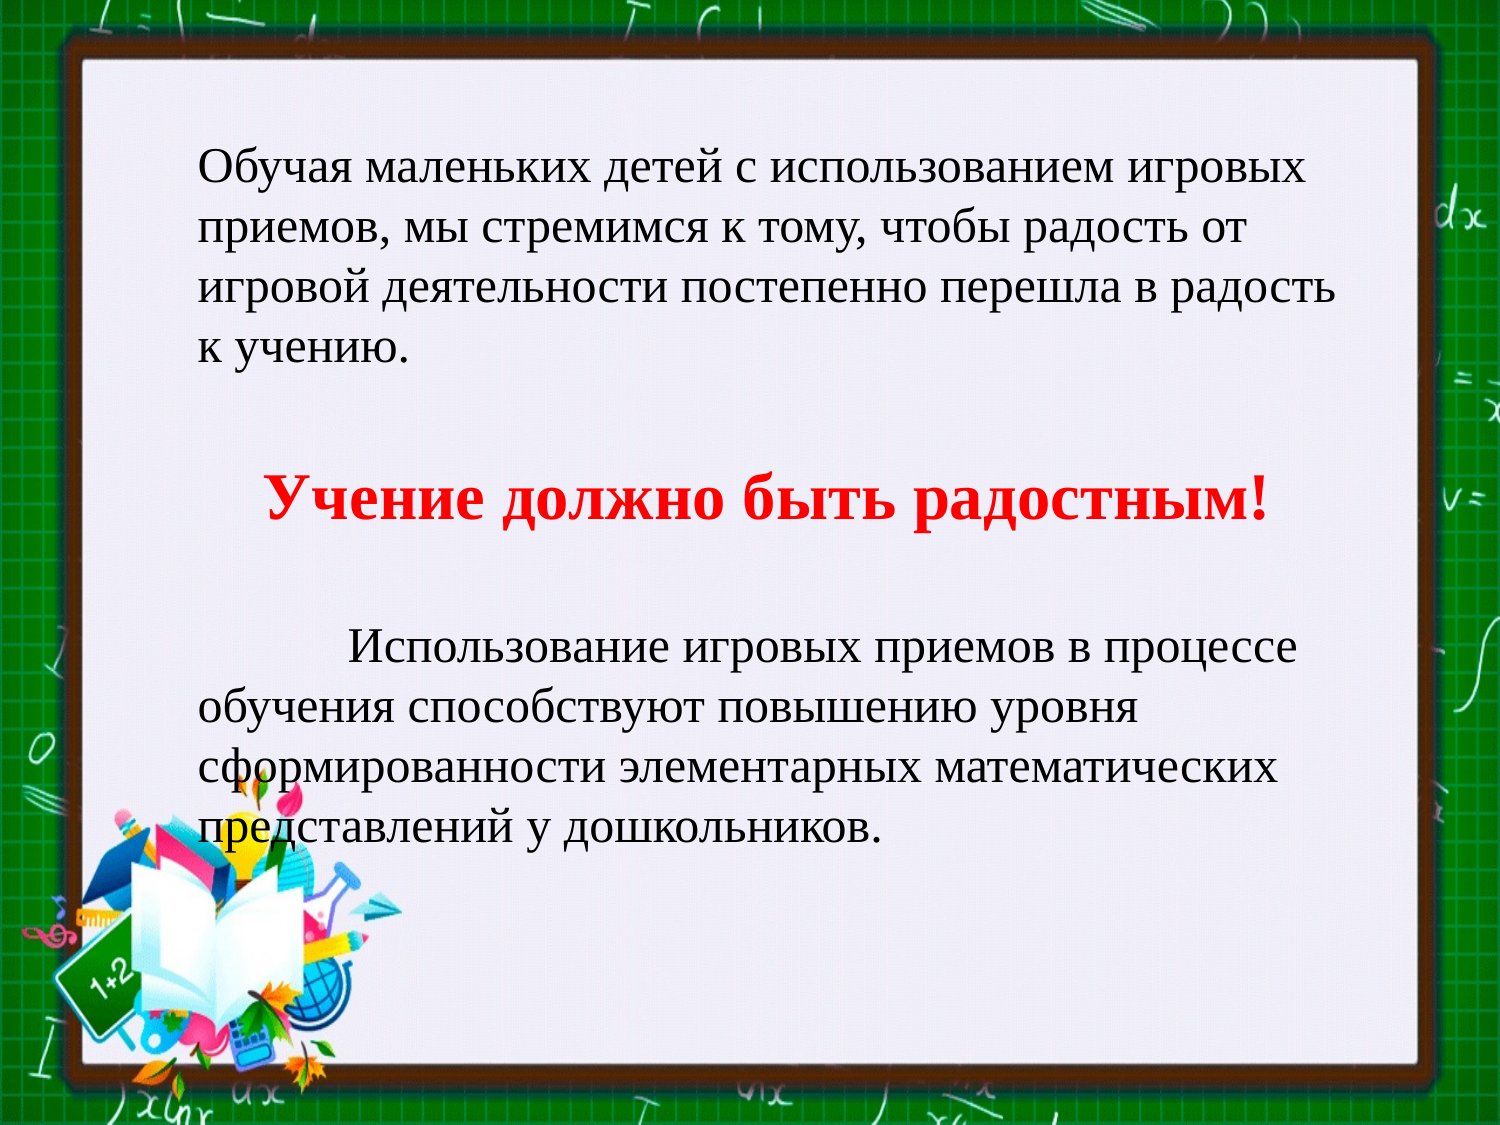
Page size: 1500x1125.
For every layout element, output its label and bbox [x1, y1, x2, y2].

list [0, 0, 1500, 1125]
